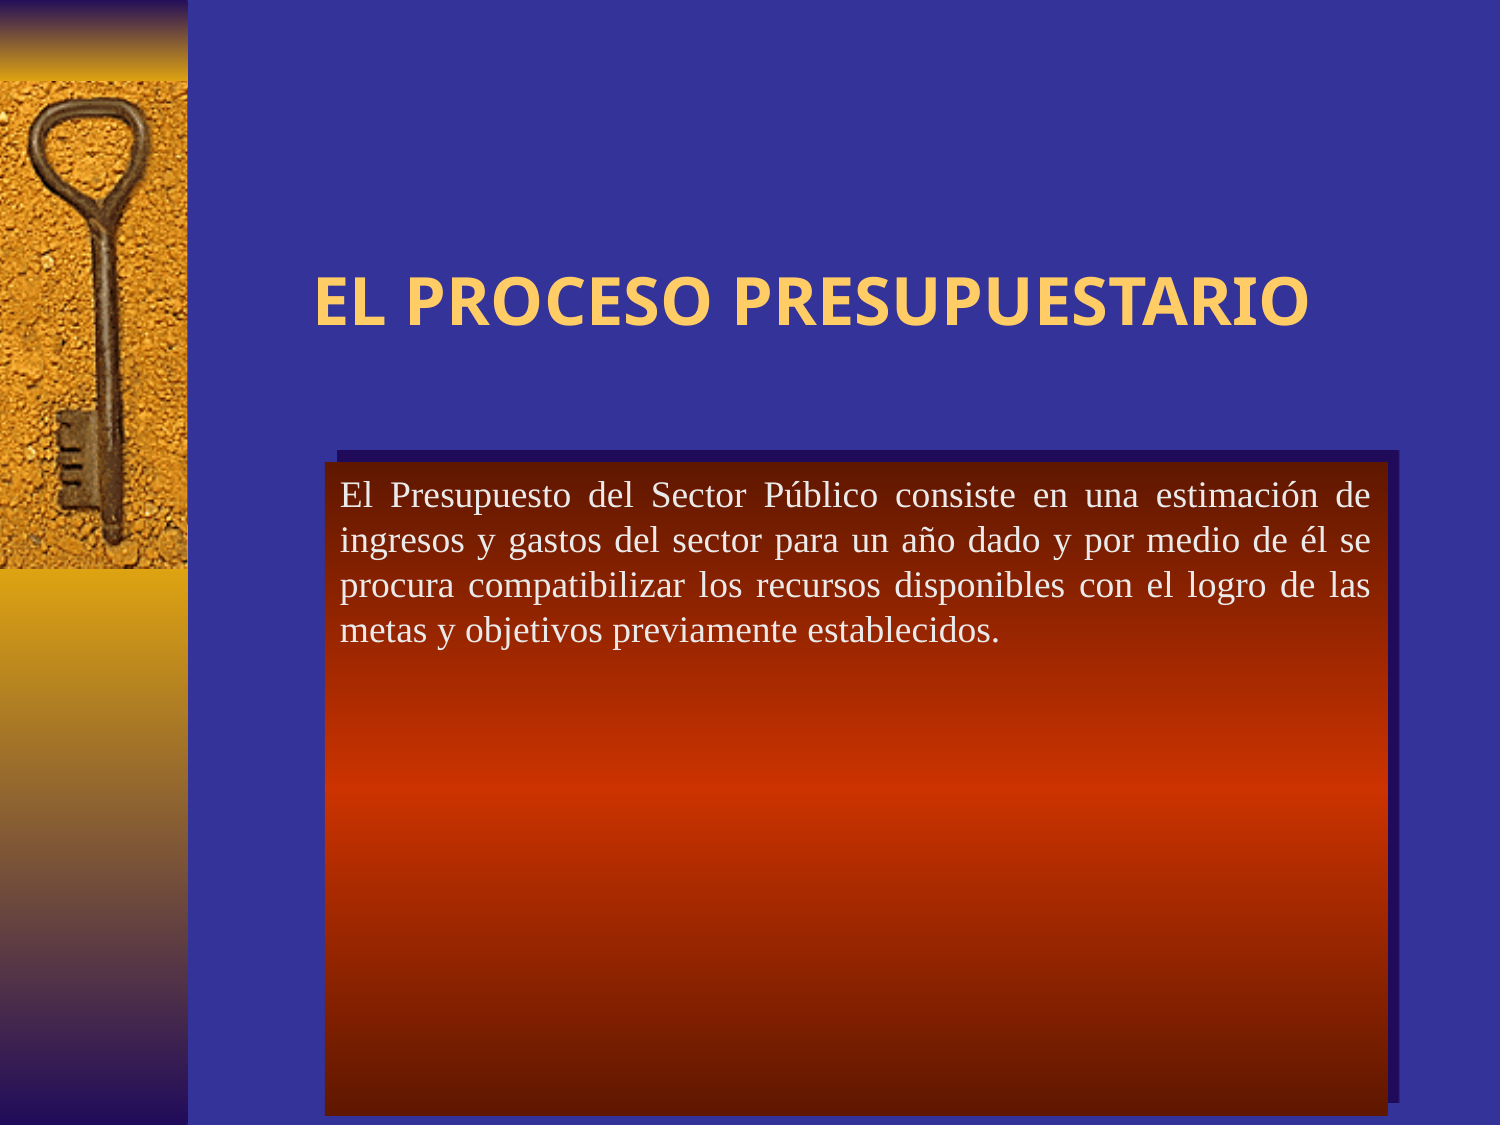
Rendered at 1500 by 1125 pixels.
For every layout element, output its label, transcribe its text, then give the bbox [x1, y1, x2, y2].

picture [0, 81, 188, 569]
title EL PROCESO PRESUPUESTARIO [211, 199, 1413, 399]
list El Presupuesto del Sector Público consiste en una estimación de ingresos y gastos del sector para un año dado y por medio de él se procura compatibilizar los recursos disponibles con el logro de las metas y objetivos previamente establecidos. [324, 461, 1388, 1116]
